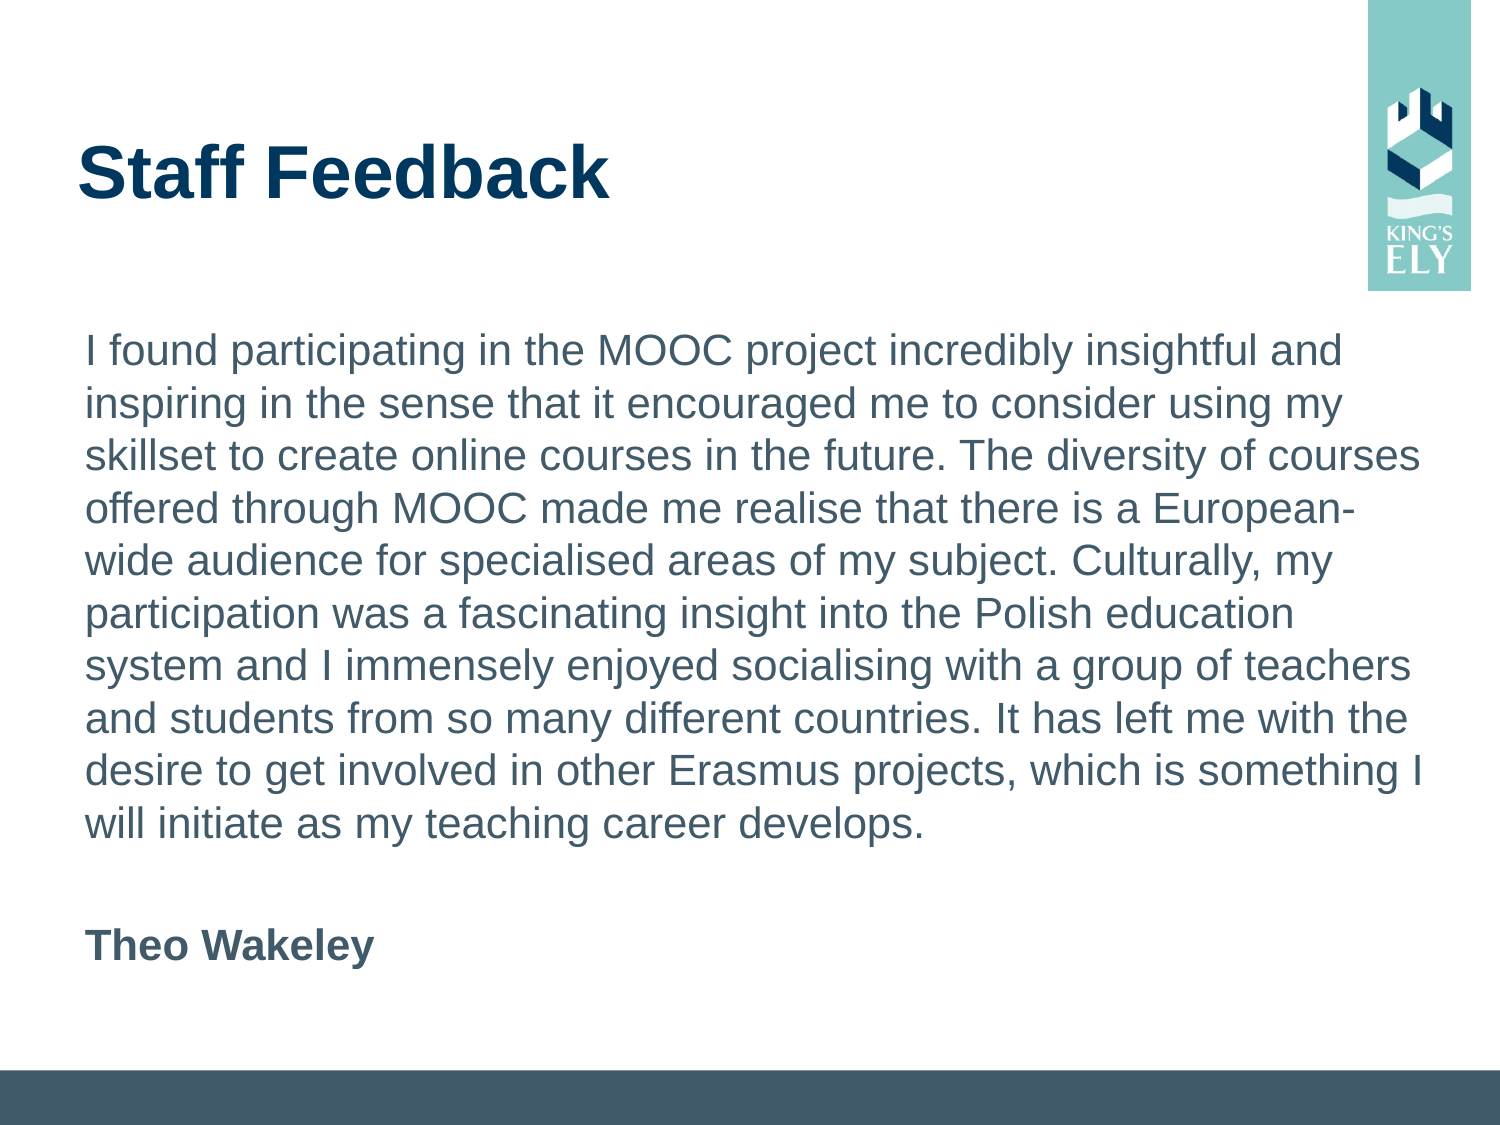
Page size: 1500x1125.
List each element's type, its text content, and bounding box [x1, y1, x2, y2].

list I found participating in the MOOC project incredibly insightful and inspiring in the sense that it encouraged me to consider using my skillset to create online courses in the future. The diversity of courses offered through MOOC made me realise that there is a European-wide audience for specialised areas of my subject. Culturally, my participation was a fascinating insight into the Polish education system and I immensely enjoyed socialising with a group of teachers and students from so many different countries. It has left me with the desire to get involved in other Erasmus projects, which is something I will initiate as my teaching career develops. Theo Wakeley [62, 314, 1442, 1024]
title Staff Feedback [62, 82, 1329, 256]
picture [1368, 0, 1471, 291]
